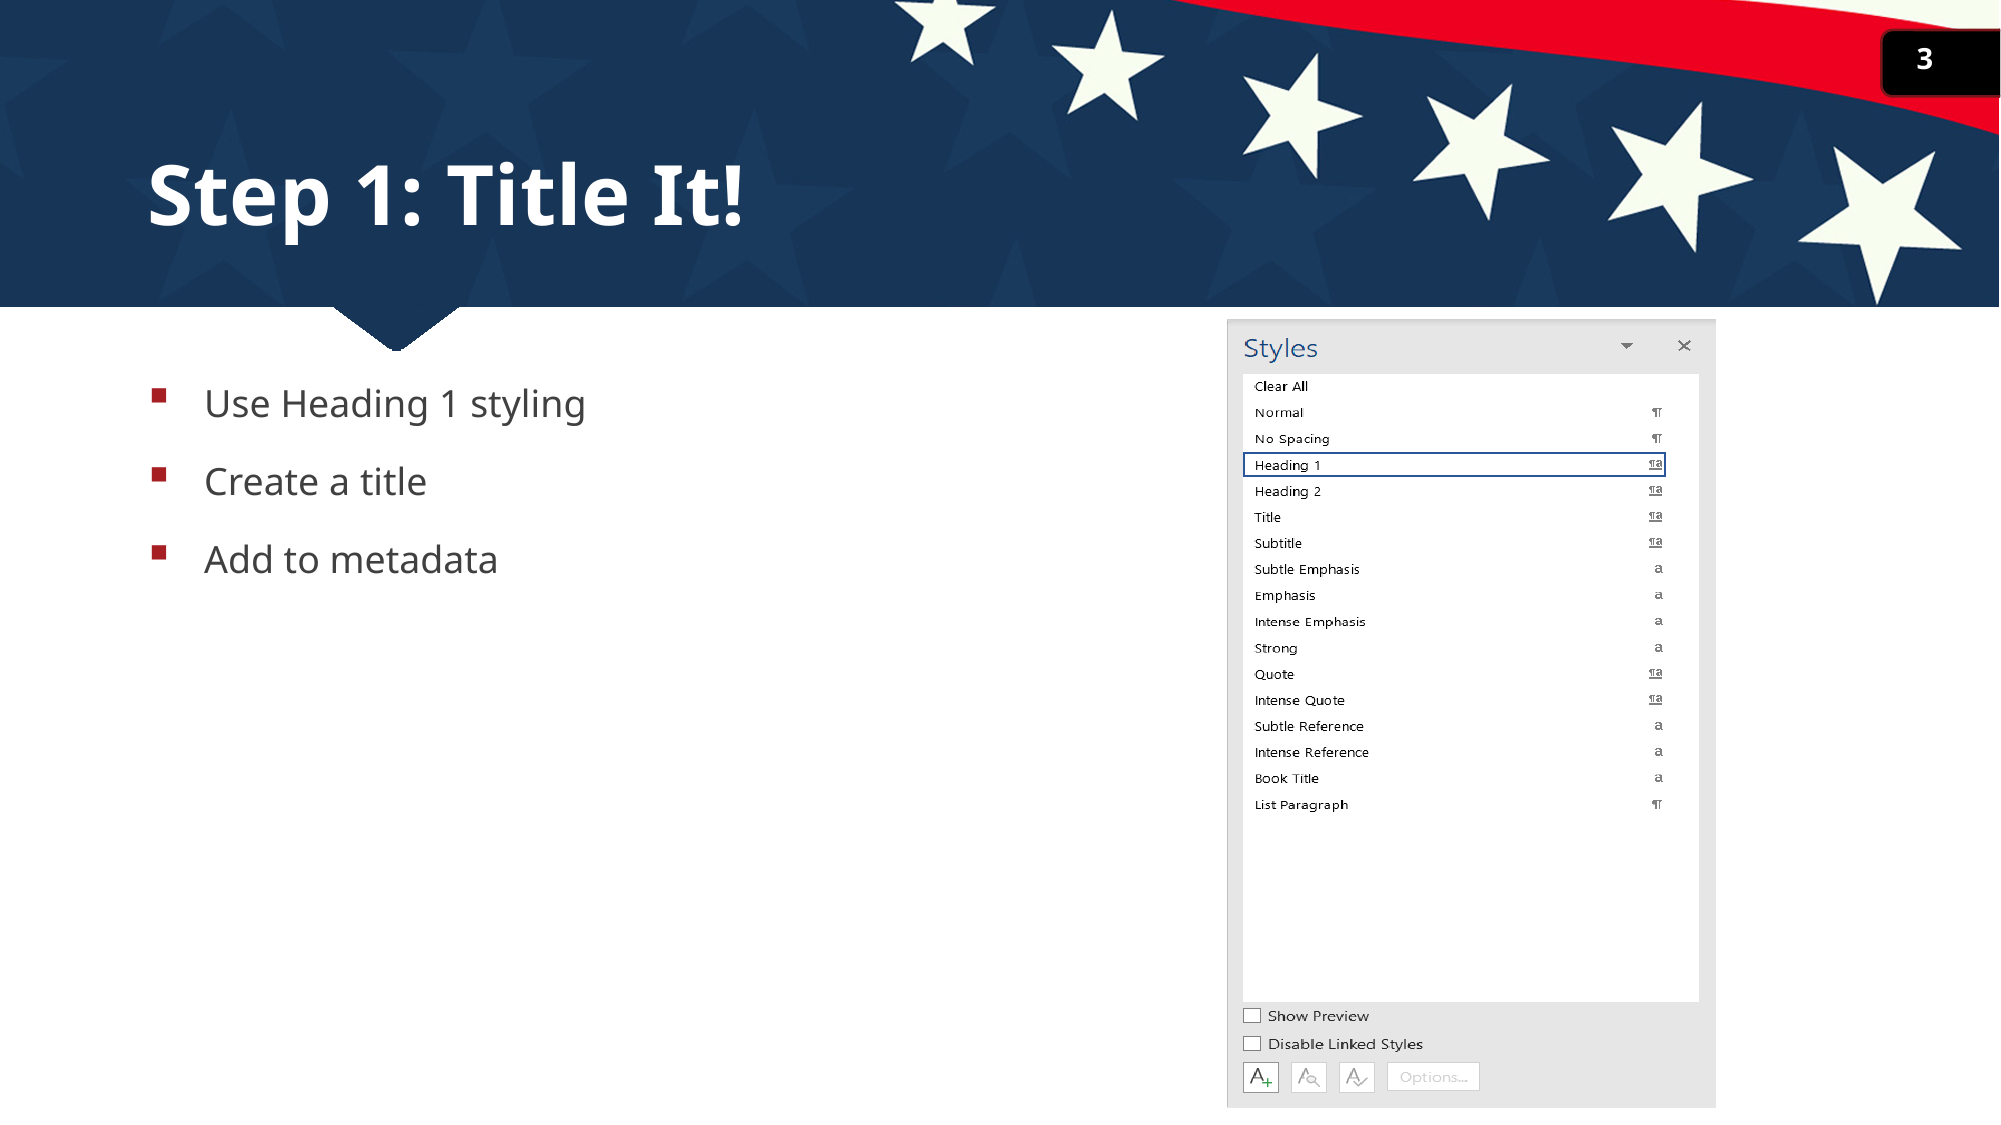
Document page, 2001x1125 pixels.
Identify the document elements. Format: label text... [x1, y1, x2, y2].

picture [0, 0, 1999, 1109]
slide_number 3 [1901, 36, 1978, 88]
list Use Heading 1 styling Create a title Add to metadata [132, 358, 1000, 718]
title Step 1: Title It! [132, 90, 1868, 250]
